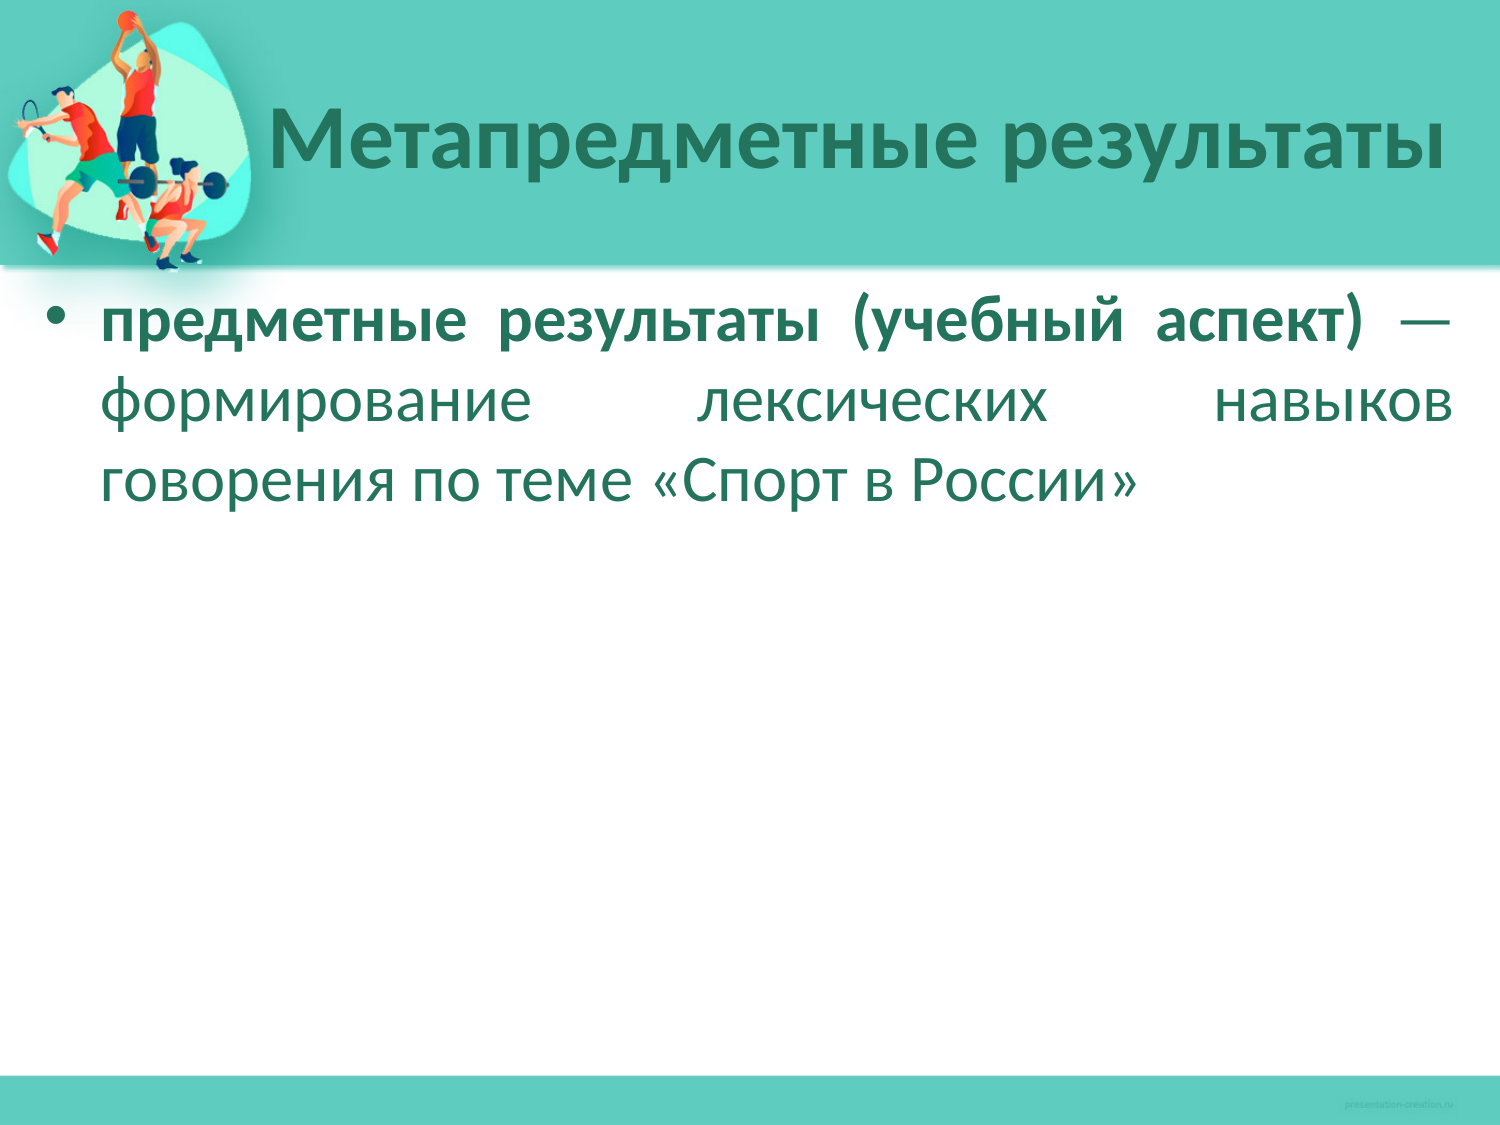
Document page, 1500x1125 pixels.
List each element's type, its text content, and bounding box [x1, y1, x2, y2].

title Метапредметные результаты [242, 37, 1475, 227]
list предметные результаты (учебный аспект) — формирование лексических навыков говорения по теме «Спорт в России» [29, 267, 1471, 1012]
picture [0, 0, 1500, 1125]
